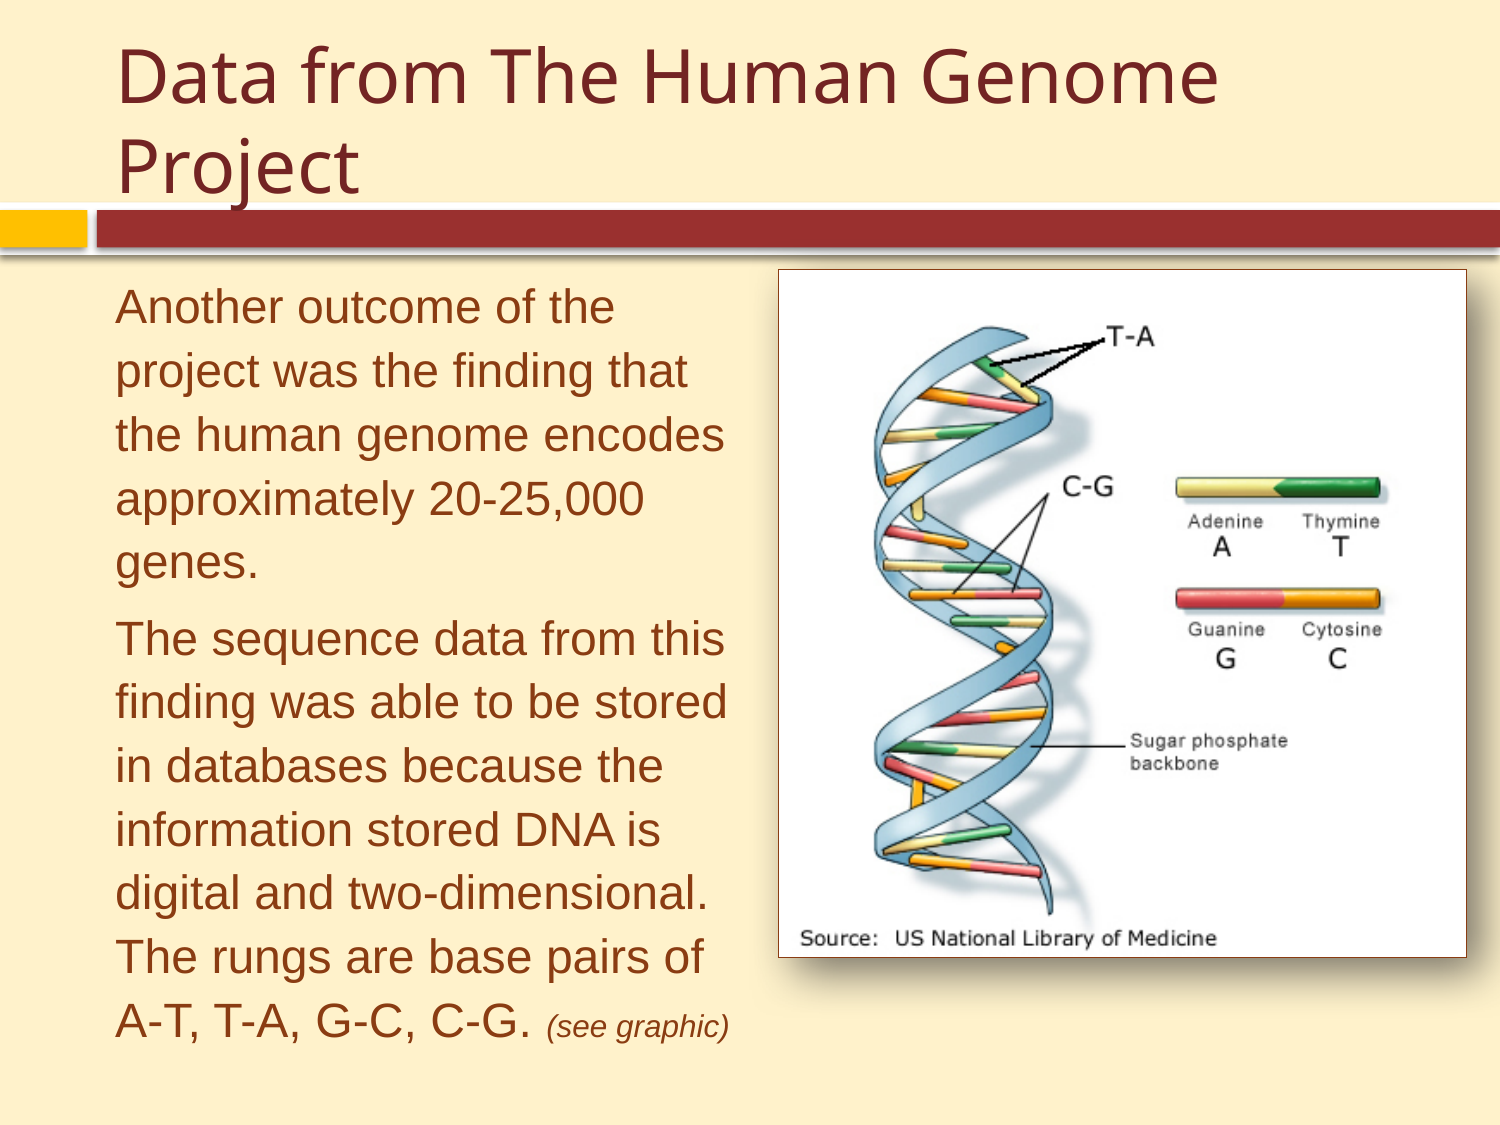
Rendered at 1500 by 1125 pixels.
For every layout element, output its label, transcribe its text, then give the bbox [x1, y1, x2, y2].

picture [778, 269, 1467, 958]
list Another outcome of the project was the finding that the human genome encodes approximately 20-25,000 genes. The sequence data from this finding was able to be stored in databases because the information stored DNA is digital and two-dimensional. The rungs are base pairs of A-T, T-A, G-C, C-G. (see graphic) [100, 262, 748, 1086]
title Data from The Human Genome Project [100, 37, 1438, 200]
